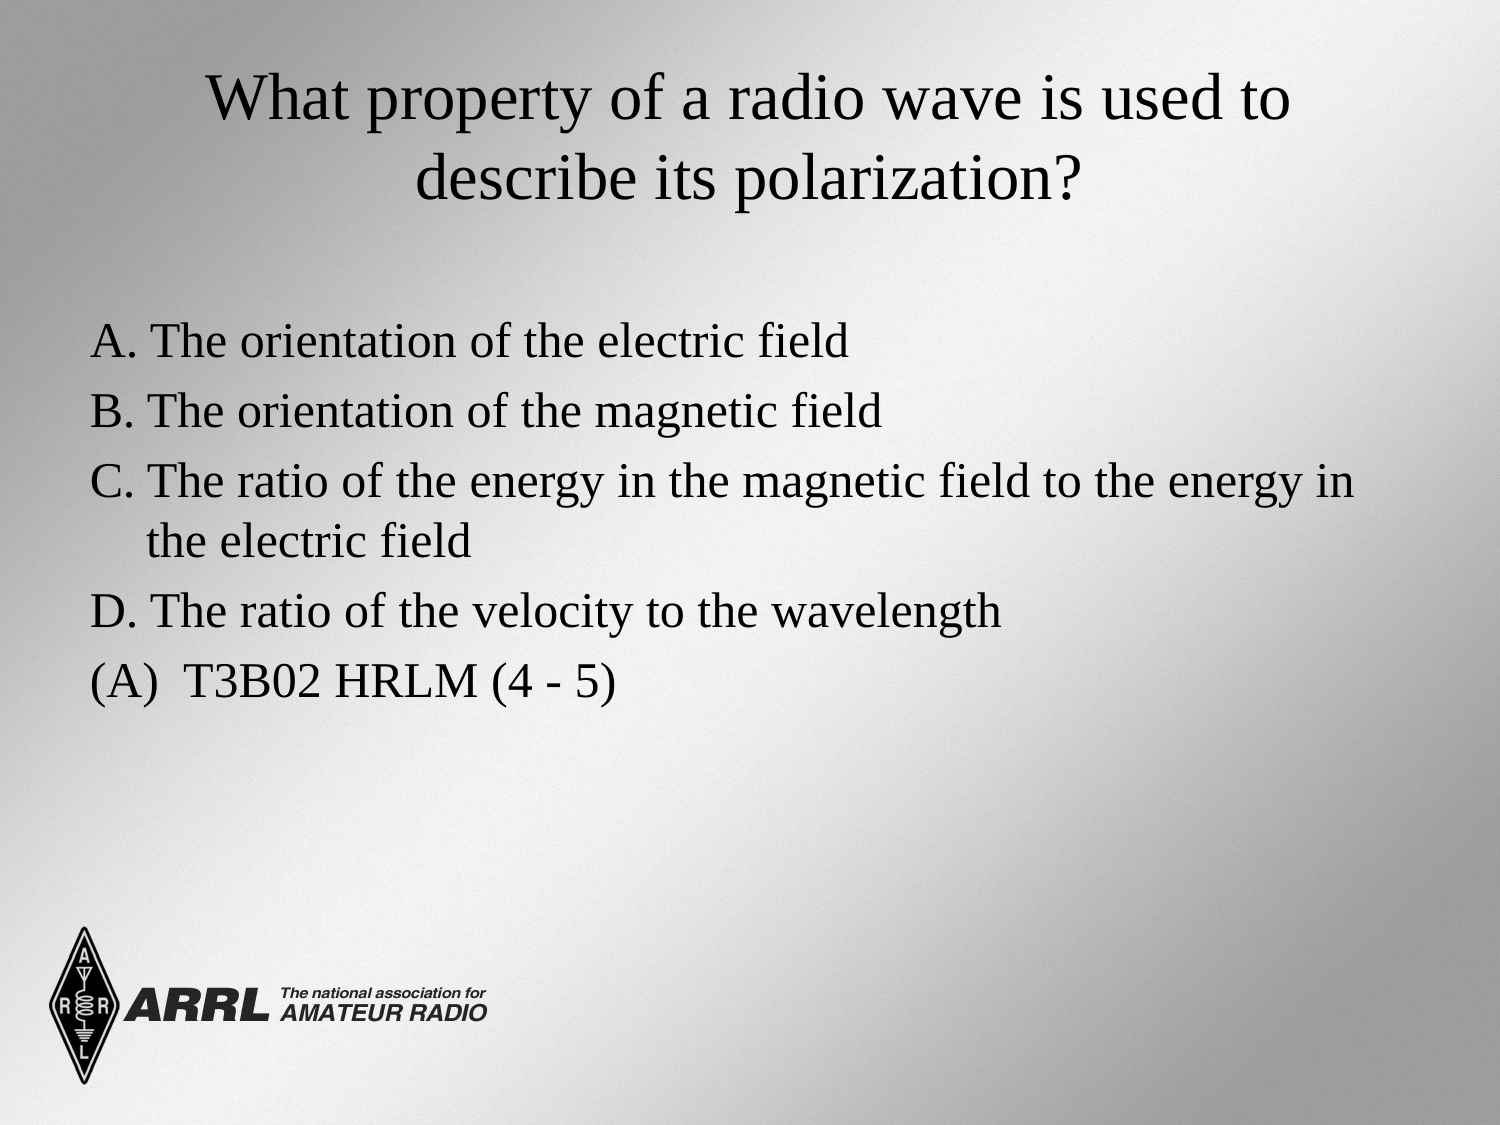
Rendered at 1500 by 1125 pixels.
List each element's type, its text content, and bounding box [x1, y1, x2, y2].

list A. The orientation of the electric field B. The orientation of the magnetic field C. The ratio of the energy in the magnetic field to the energy in the electric field D. The ratio of the velocity to the wavelength (A) T3B02 HRLM (4 - 5) [75, 299, 1425, 1005]
title What property of a radio wave is used to describe its polarization? [75, 45, 1425, 233]
picture [0, 0, 1500, 1125]
